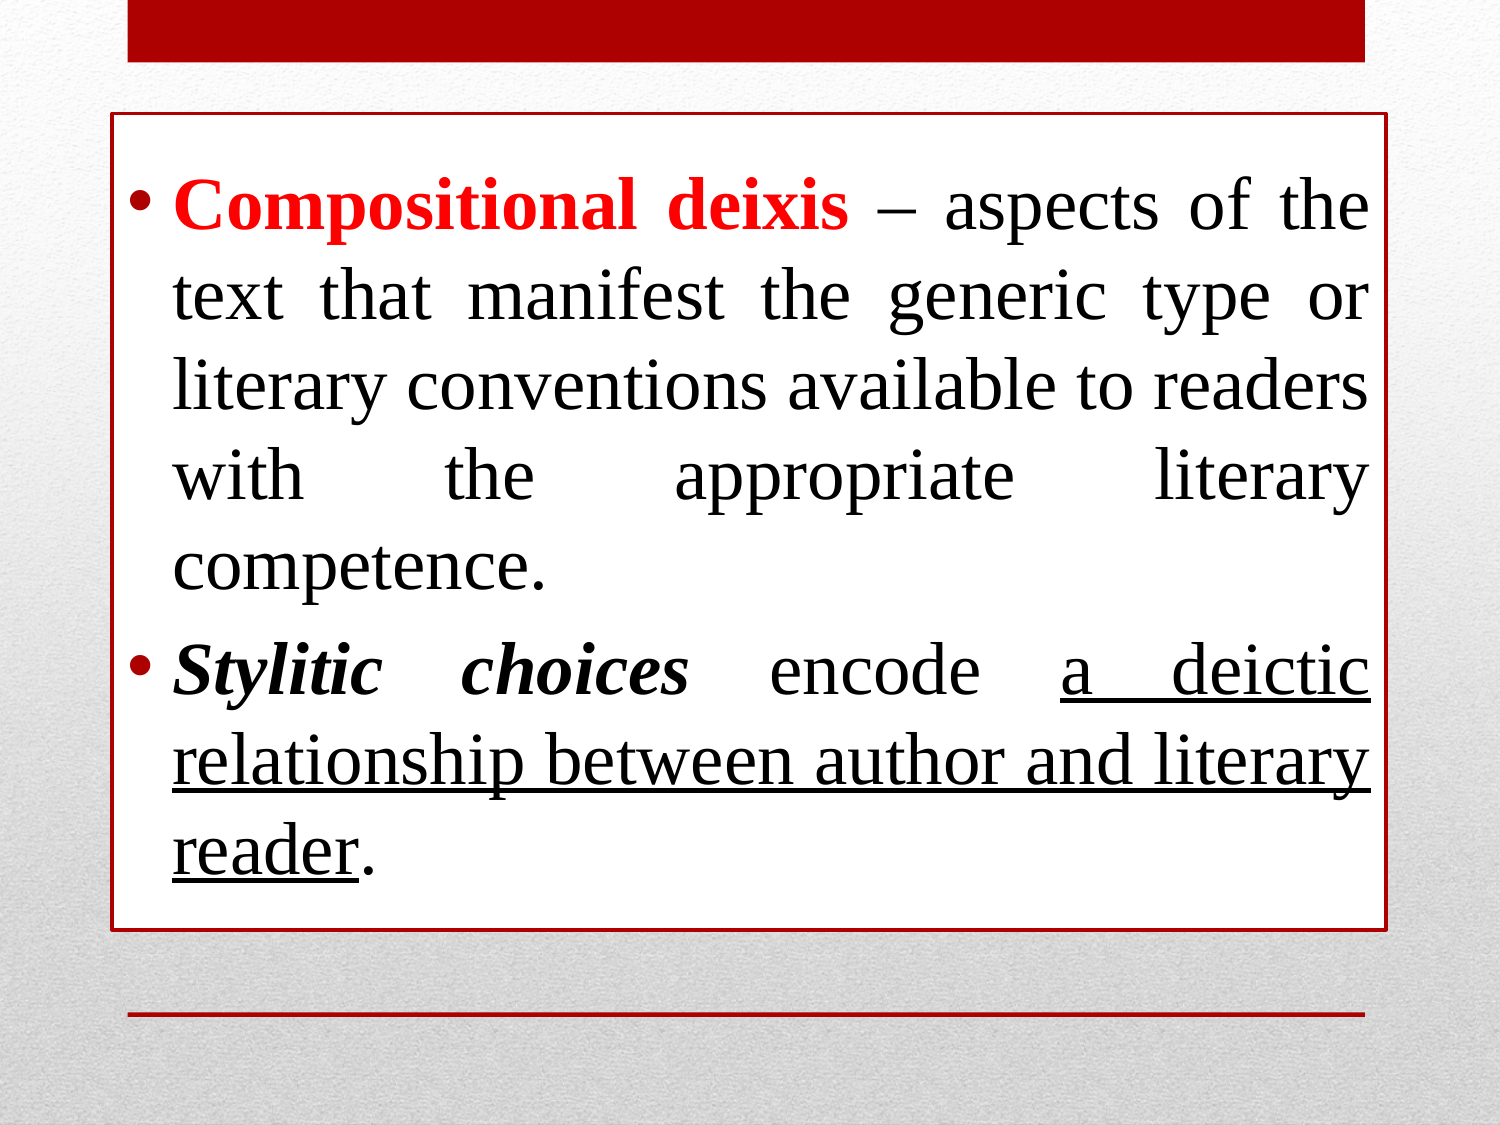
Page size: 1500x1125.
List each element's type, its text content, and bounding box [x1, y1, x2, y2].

list Compositional deixis – aspects of the text that manifest the generic type or literary conventions available to readers with the appropriate literary competence. Stylitic choices encode a deictic relationship between author and literary reader. [110, 112, 1388, 932]
